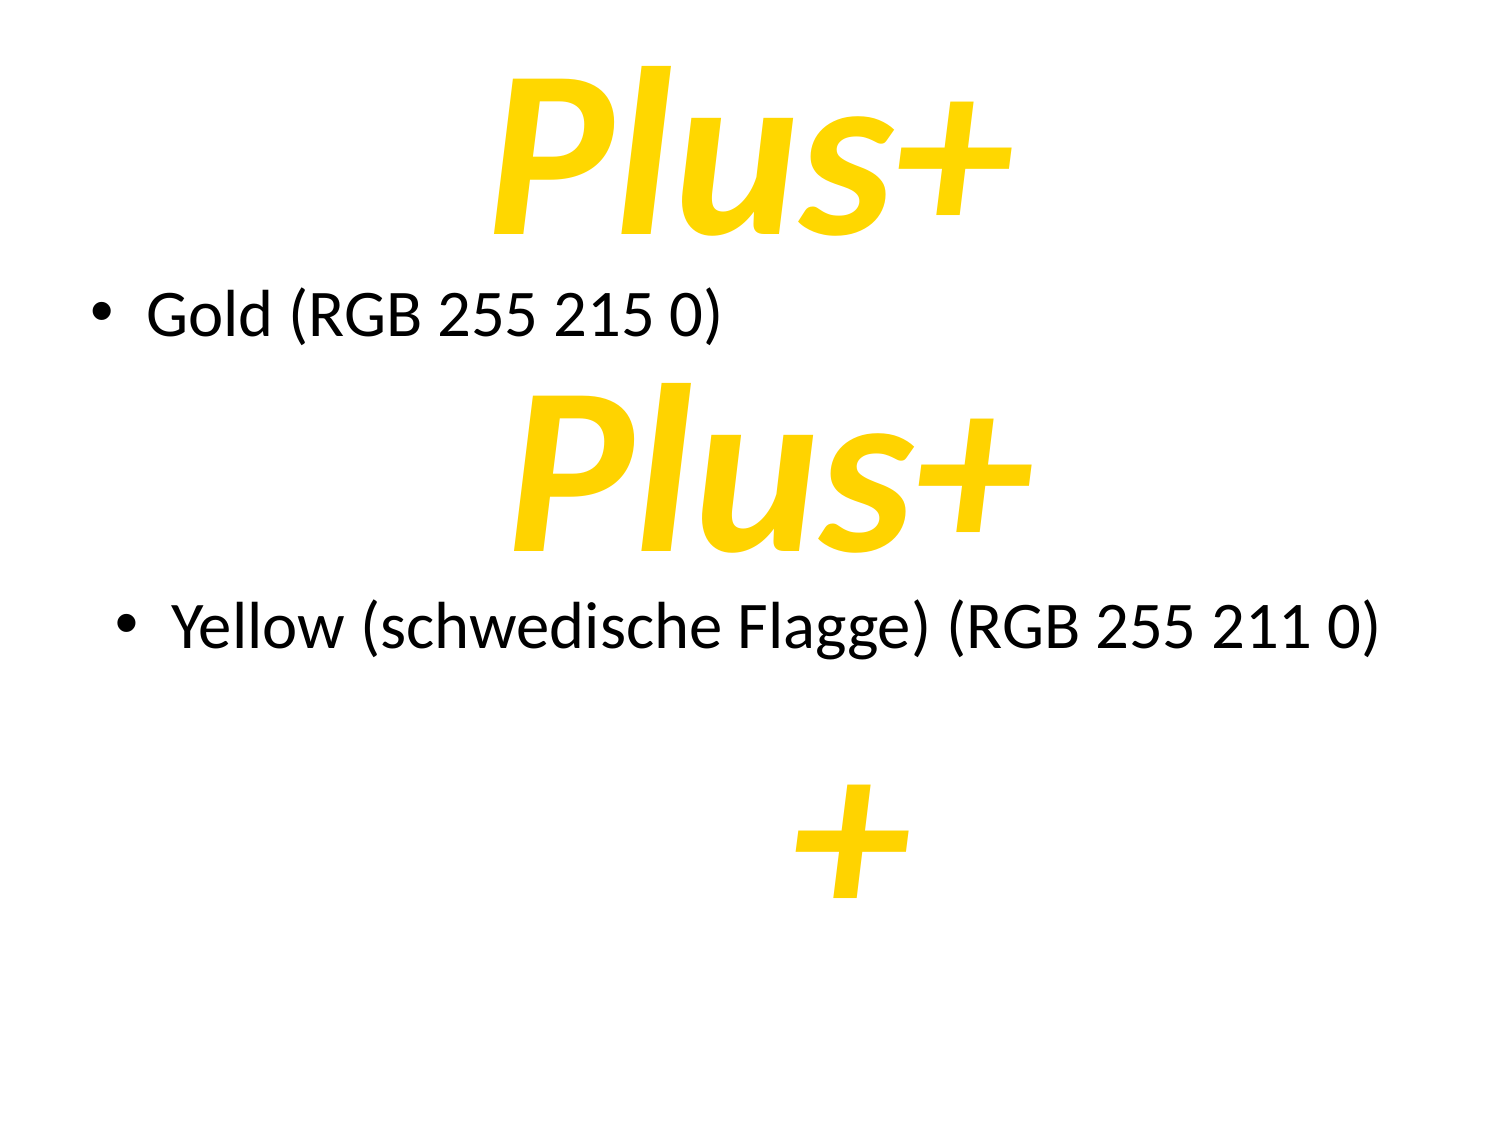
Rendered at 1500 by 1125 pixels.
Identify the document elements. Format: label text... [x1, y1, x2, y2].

title Plus+ [75, 45, 1425, 233]
text_box Plus+ [94, 361, 1445, 550]
text_box + [761, 727, 939, 916]
list Gold (RGB 255 215 0) [75, 262, 1425, 362]
text_box Yellow (schwedische Flagge) (RGB 255 211 0) [99, 574, 1450, 1030]
